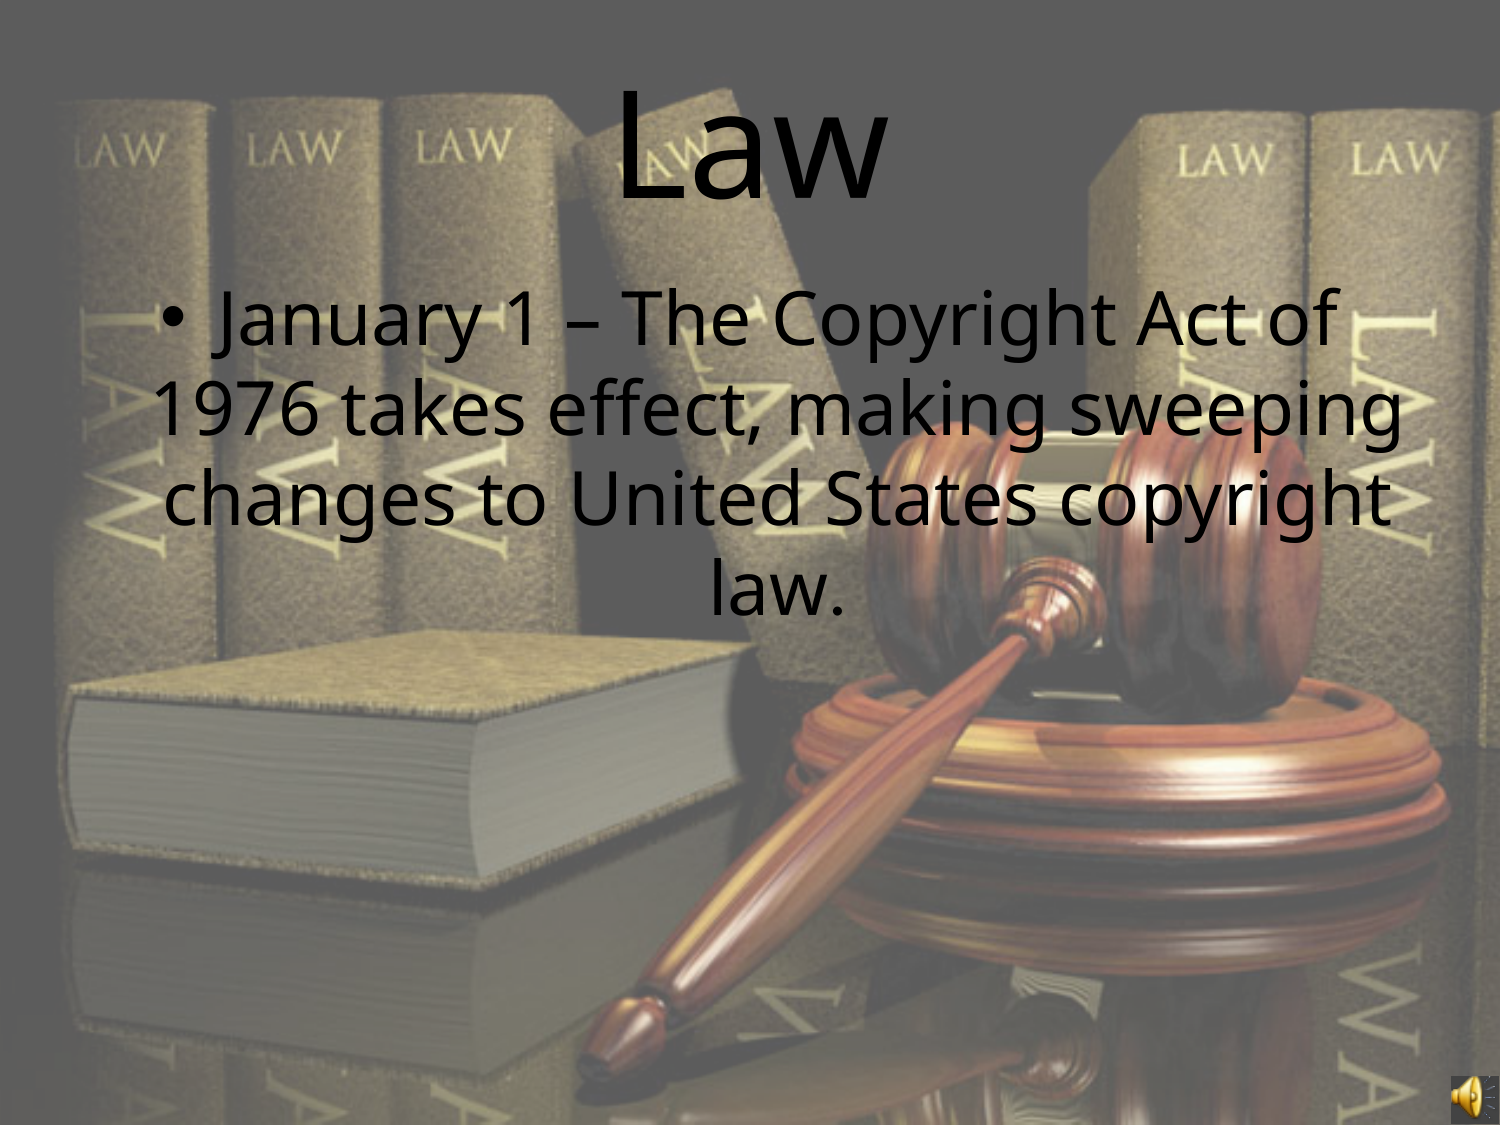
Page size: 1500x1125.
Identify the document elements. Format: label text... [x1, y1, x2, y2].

list January 1 – The Copyright Act of 1976 takes effect, making sweeping changes to United States copyright law. [75, 262, 1425, 1005]
title Law [75, 45, 1425, 233]
picture [1449, 1074, 1500, 1125]
